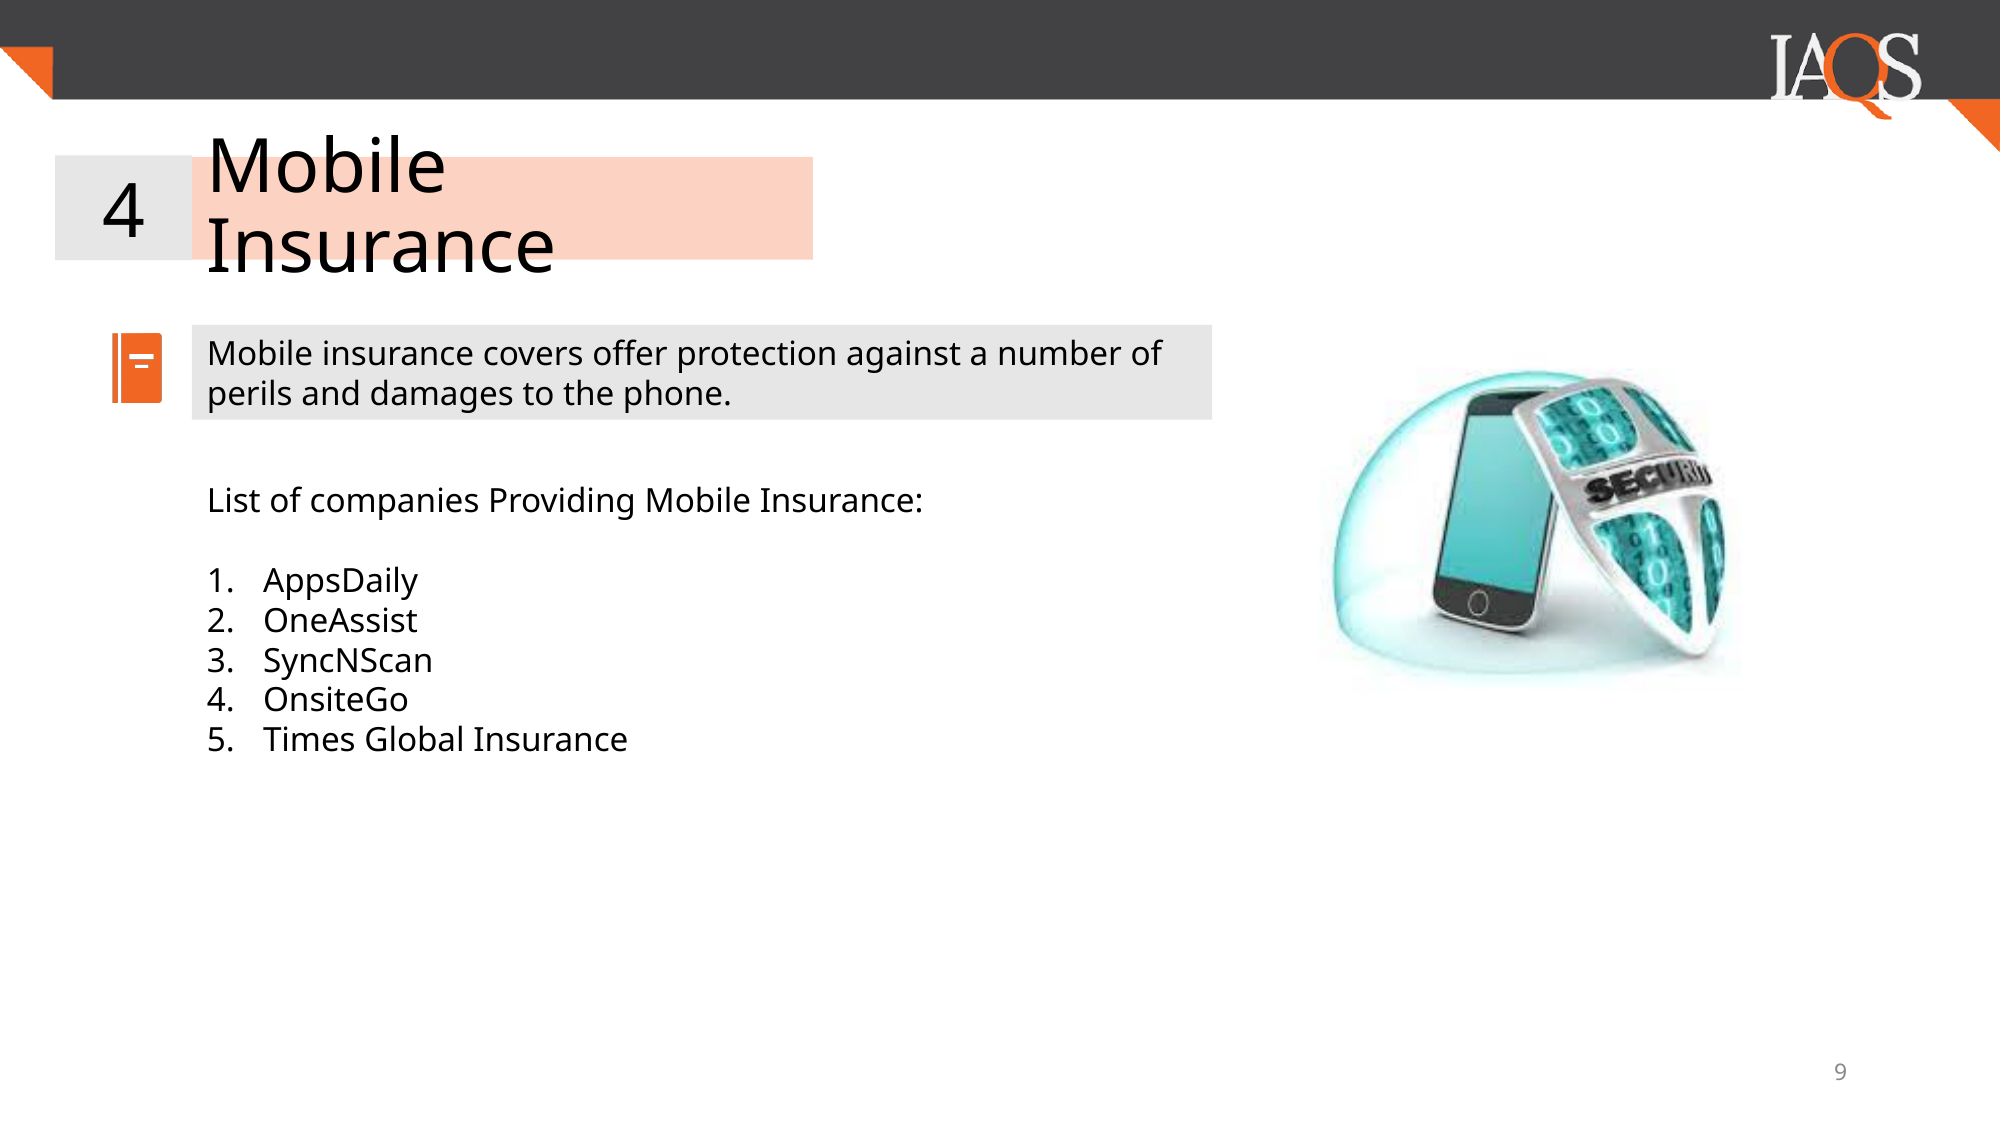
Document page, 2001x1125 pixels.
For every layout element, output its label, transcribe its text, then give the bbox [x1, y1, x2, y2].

text_box List of companies Providing Mobile Insurance: AppsDaily OneAssist SyncNScan OnsiteGo Times Global Insurance [191, 471, 1082, 766]
picture [0, 0, 2000, 152]
slide_number ‹#› [1412, 1042, 1863, 1103]
picture [1256, 336, 1813, 707]
picture [94, 326, 179, 411]
title Mobile Insurance [192, 156, 813, 260]
text_box 4 [55, 155, 192, 261]
text_box Mobile insurance covers offer protection against a number of perils and damages to the phone. [191, 324, 1213, 420]
